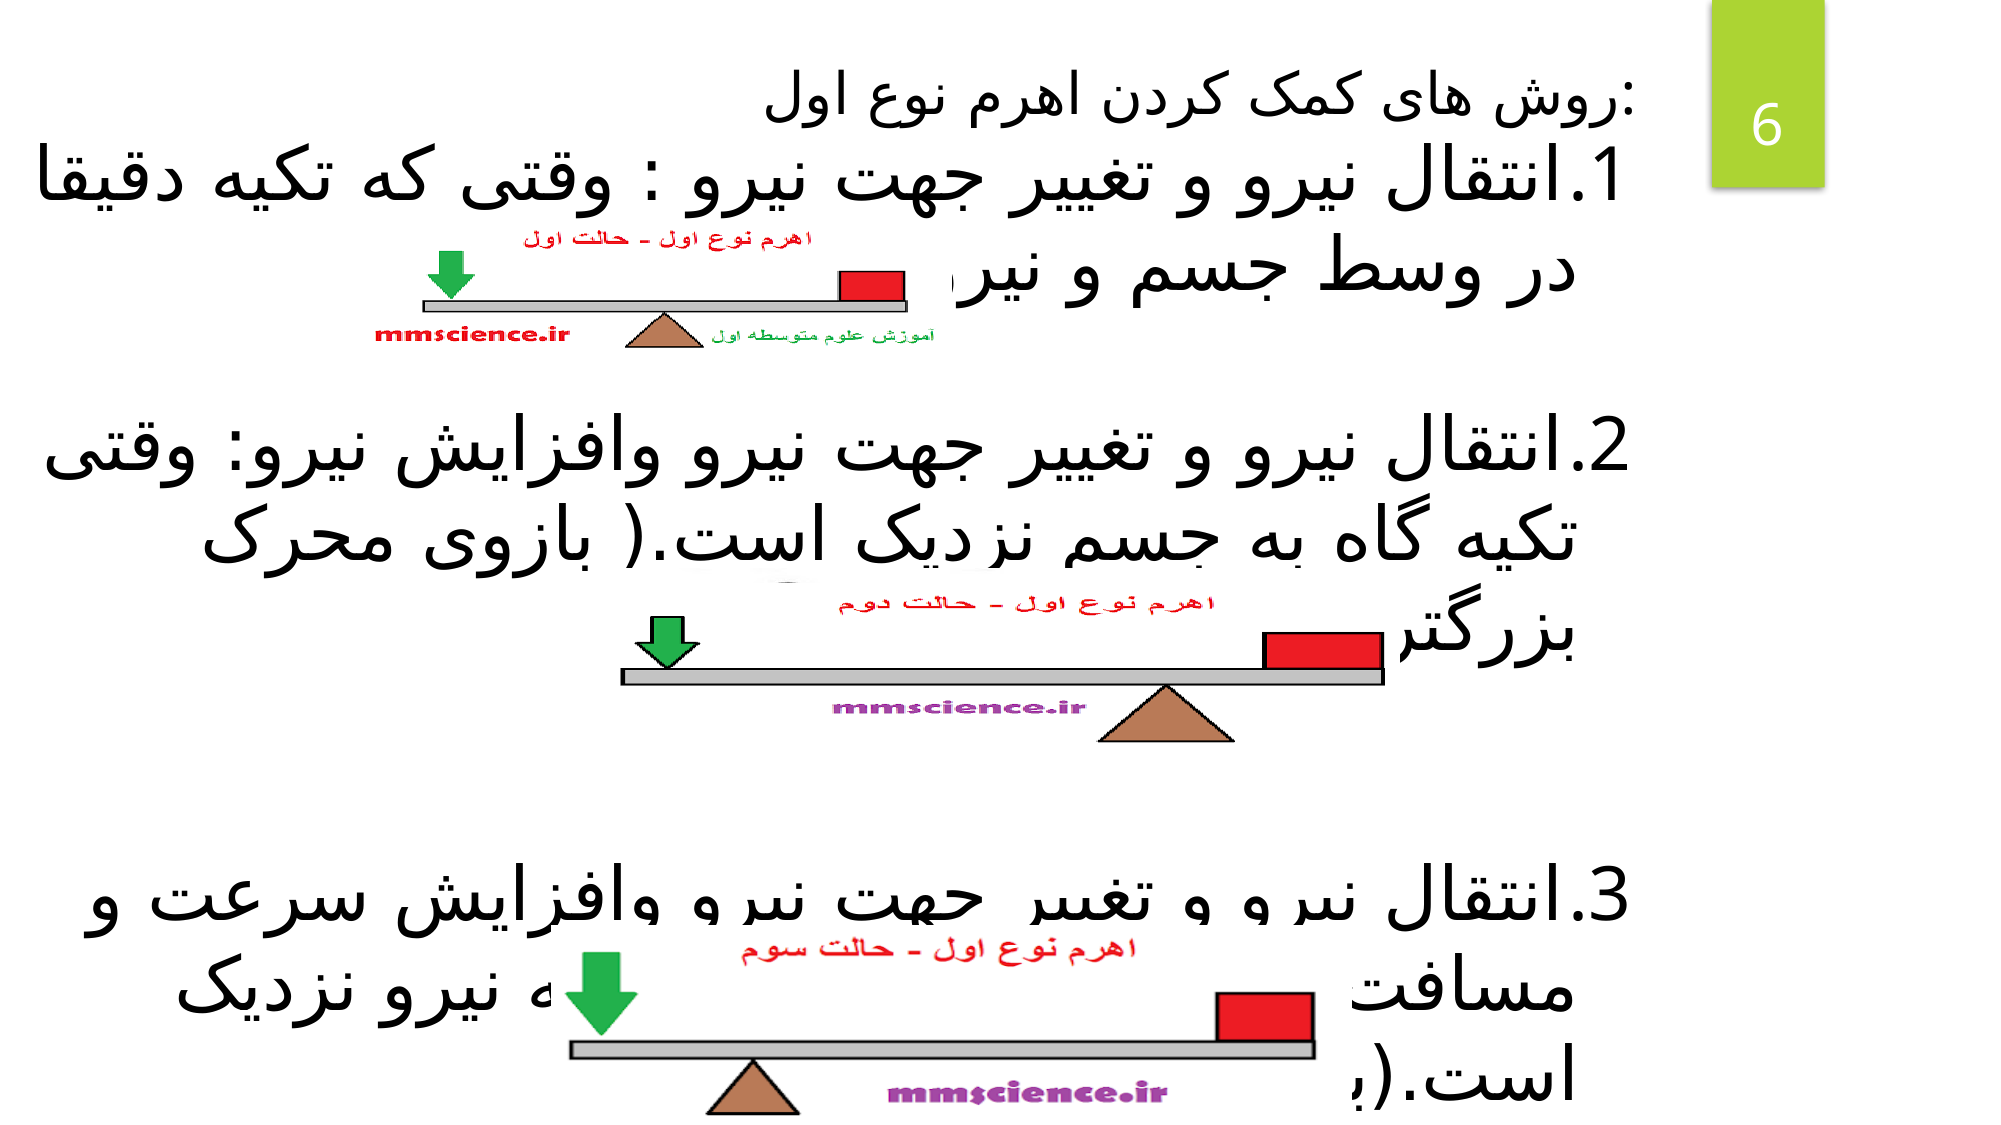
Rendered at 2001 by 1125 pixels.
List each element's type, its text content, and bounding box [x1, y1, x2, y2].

picture [371, 221, 952, 353]
picture [551, 925, 1353, 1125]
text_box روش های کمک کردن اهرم نوع اول: انتقال نیرو و تغییر جهت نیرو : وقتی که تکیه دقیقا در وسط جسم و نیرو قرار دارد. انتقال نیرو و تغییر جهت نیرو وافزایش نیرو: وقتی تکیه گاه به جسم نزدیک است.( بازوی محرک بزرگتر است) انتقال نیرو و تغییر جهت نیرو وافزایش سرعت و مسافت اثر نیرو: وقتی تکیه گاه به نیرو نزدیک است.(بازوی مقاوم بزرگتر است) [15, 48, 1651, 1125]
picture [599, 568, 1401, 751]
slide_number 6 [1698, 48, 1836, 175]
